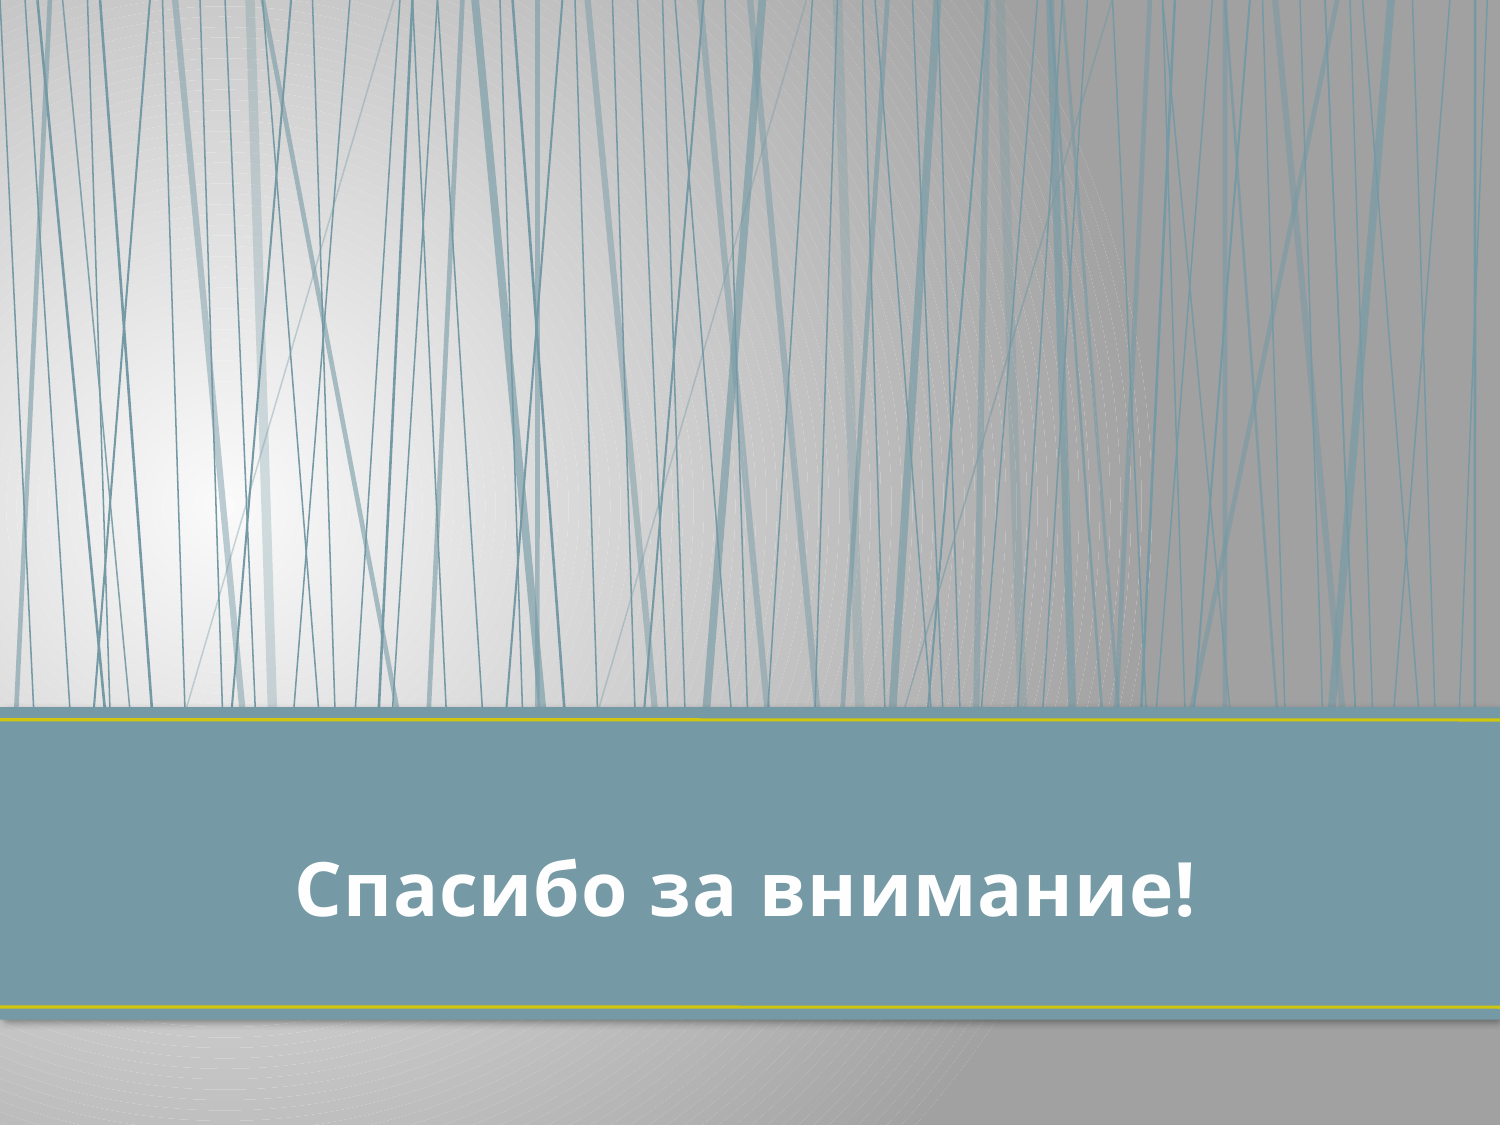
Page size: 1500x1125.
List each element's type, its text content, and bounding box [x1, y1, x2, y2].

title Спасибо за внимание! [64, 751, 1428, 939]
